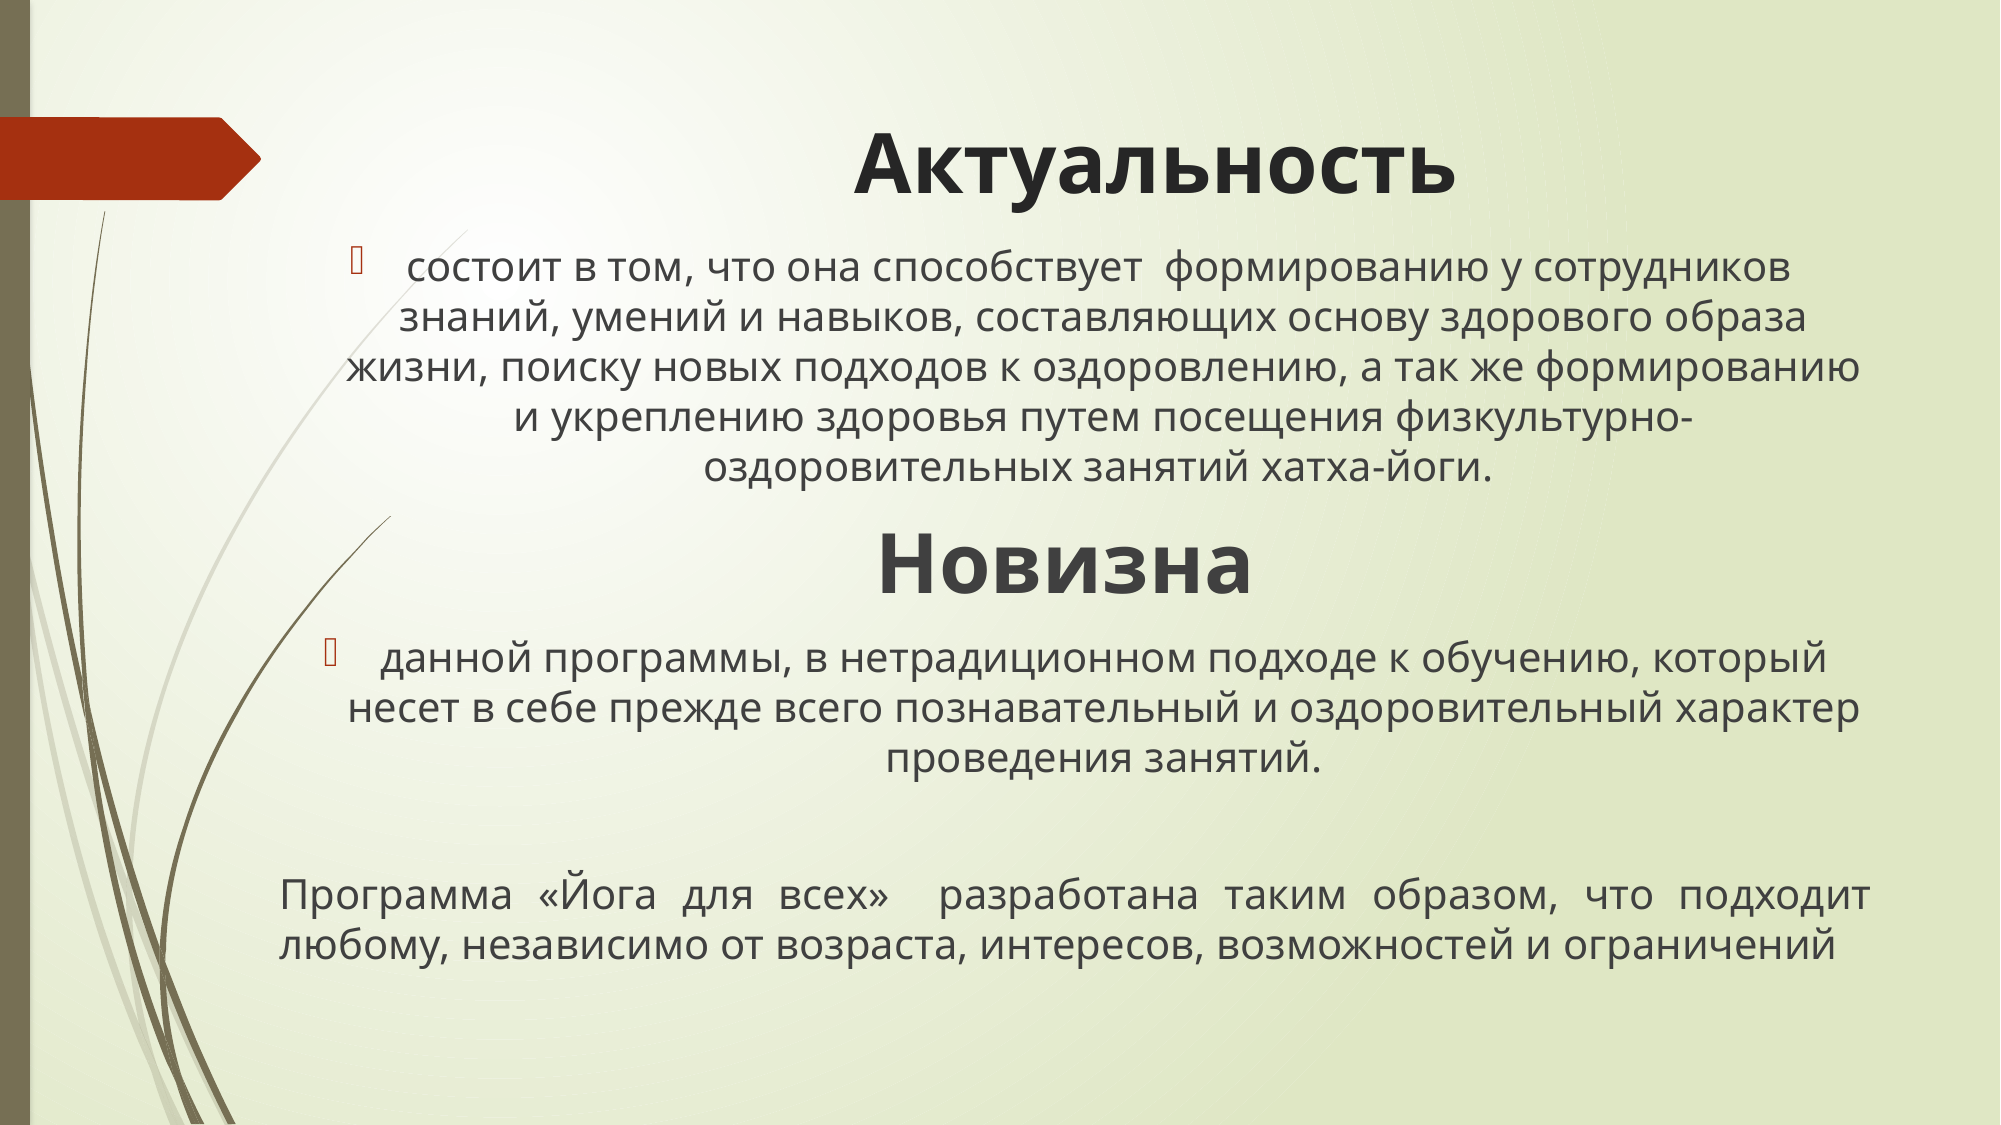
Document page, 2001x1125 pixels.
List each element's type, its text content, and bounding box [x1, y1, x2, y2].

list состоит в том, что она способствует формированию у сотрудников знаний, умений и навыков, составляющих основу здорового образа жизни, поиску новых подходов к оздоровлению, а так же формированию и укреплению здоровья путем посещения физкультурно-оздоровительных занятий хатха-йоги. Новизна данной программы, в нетрадиционном подходе к обучению, который несет в себе прежде всего познавательный и оздоровительный характер проведения занятий. Программа «Йога для всех» разработана таким образом, что подходит любому, независимо от возраста, интересов, возможностей и ограничений [264, 231, 1888, 1086]
title Актуальность [425, 102, 1888, 231]
